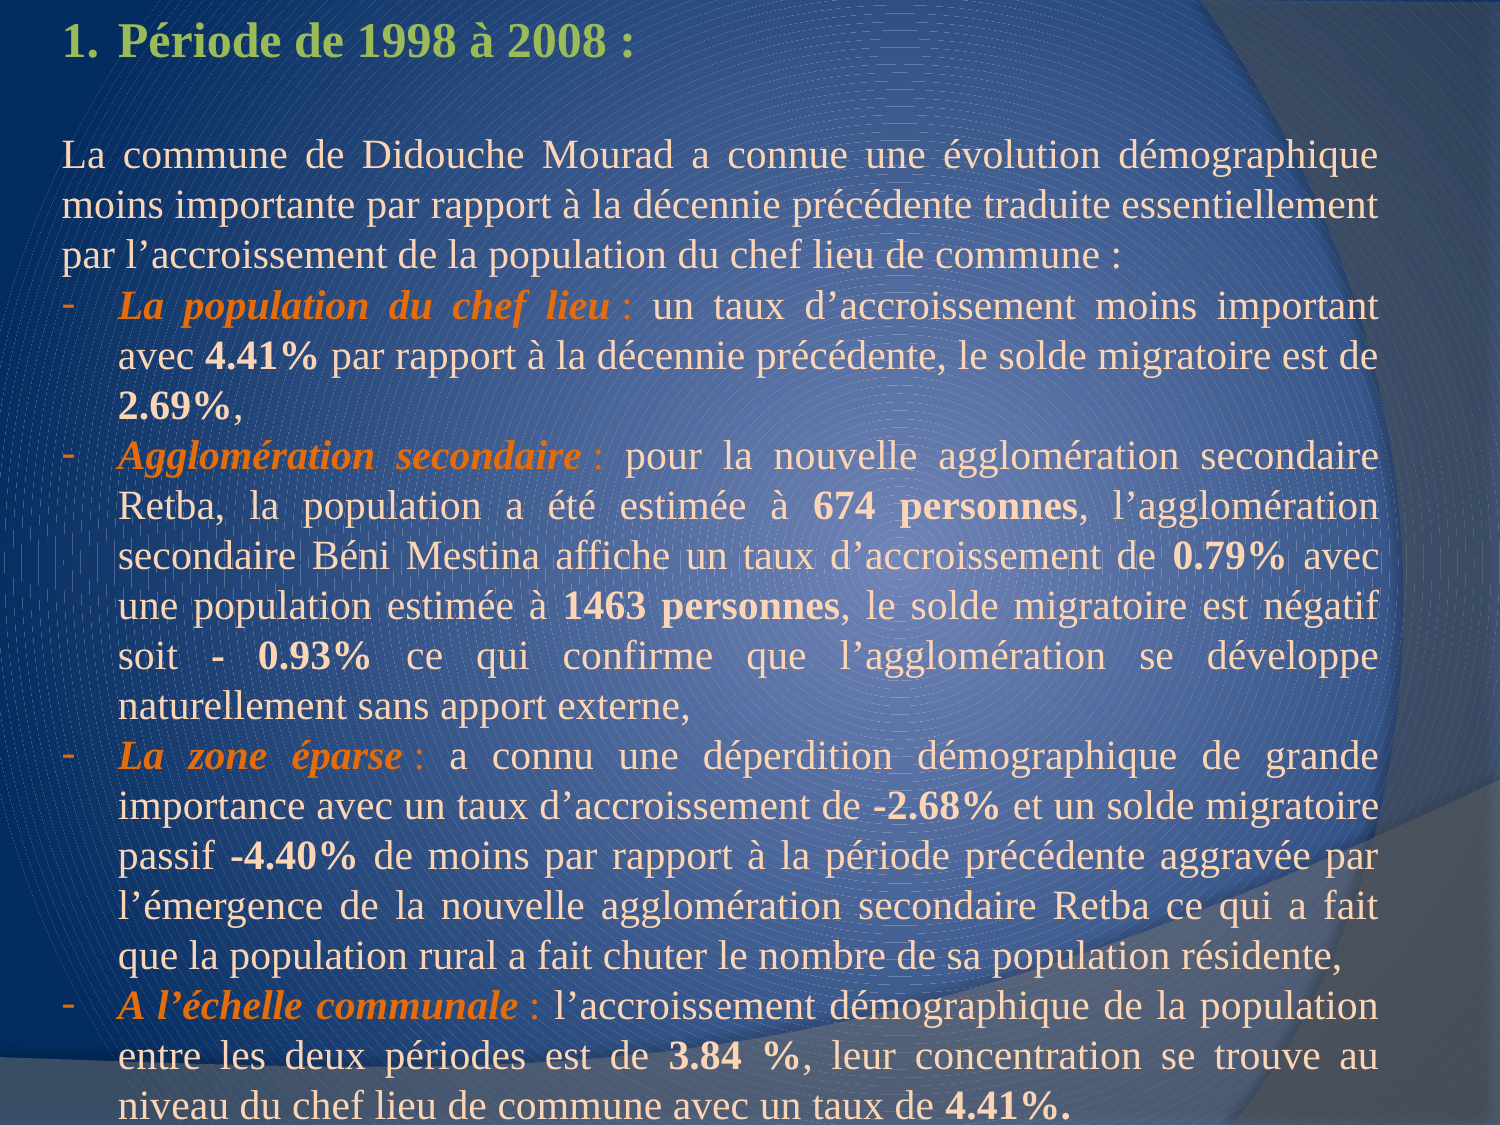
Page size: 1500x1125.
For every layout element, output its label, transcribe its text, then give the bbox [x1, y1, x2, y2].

text_box Période de 1998 à 2008 : La commune de Didouche Mourad a connue une évolution démographique moins importante par rapport à la décennie précédente traduite essentiellement par l’accroissement de la population du chef lieu de commune : La population du chef lieu : un taux d’accroissement moins important avec 4.41% par rapport à la décennie précédente, le solde migratoire est de 2.69%, Agglomération secondaire : pour la nouvelle agglomération secondaire Retba, la population a été estimée à 674 personnes, l’agglomération secondaire Béni Mestina affiche un taux d’accroissement de 0.79% avec une population estimée à 1463 personnes, le solde migratoire est négatif soit - 0.93% ce qui confirme que l’agglomération se développe naturellement sans apport externe, La zone éparse : a connu une déperdition démographique de grande importance avec un taux d’accroissement de -2.68% et un solde migratoire passif -4.40% de moins par rapport à la période précédente aggravée par l’émergence de la nouvelle agglomération secondaire Retba ce qui a fait que la population rural a fait chuter le nombre de sa population résidente, A l’échelle communale : l’accroissement démographique de la population entre les deux périodes est de 3.84 %, leur concentration se trouve au niveau du chef lieu de commune avec un taux de 4.41%. [46, 0, 1395, 1125]
